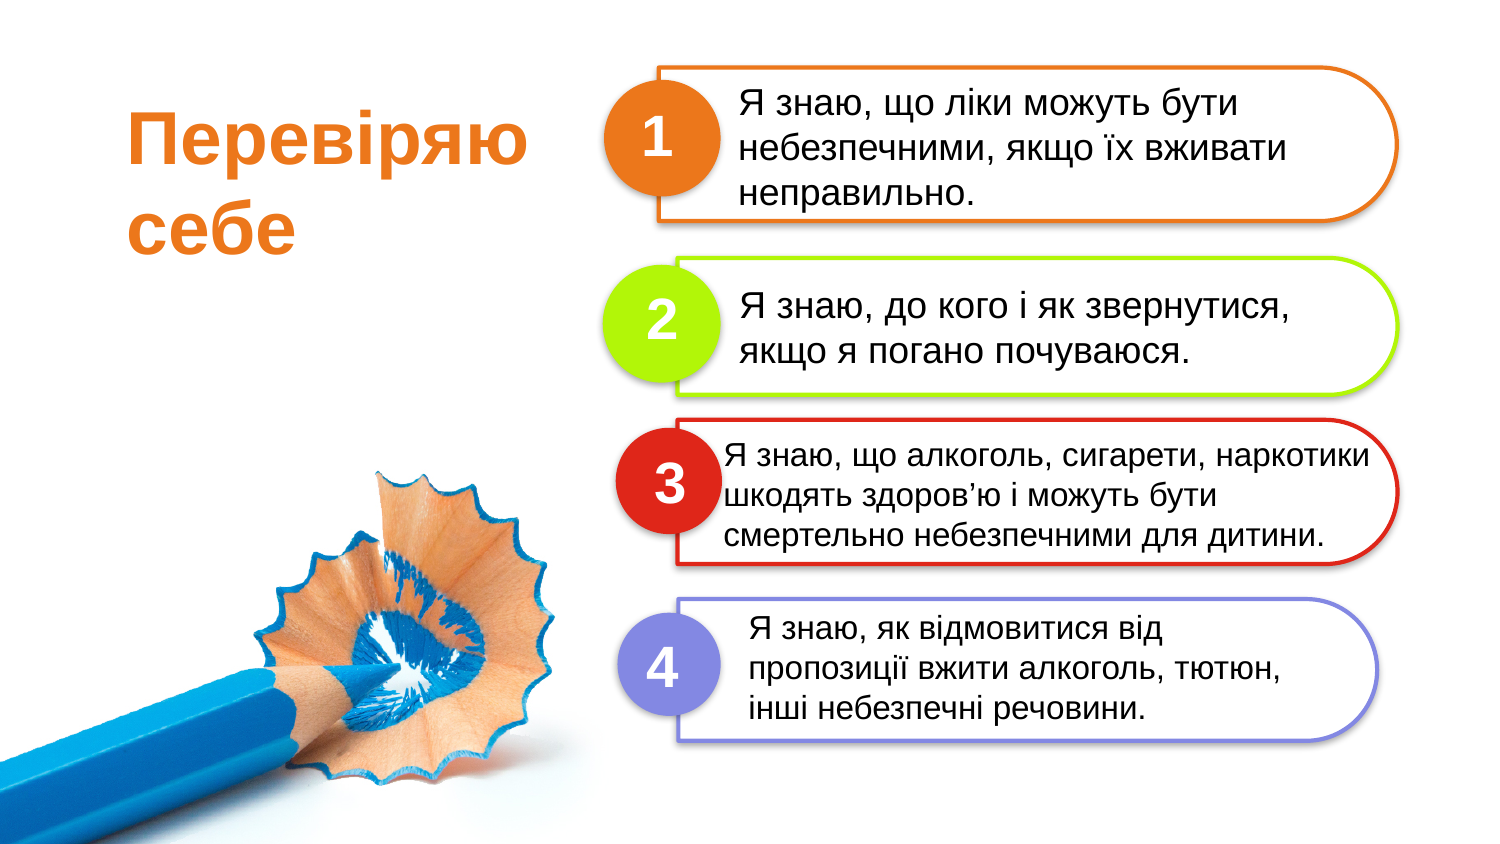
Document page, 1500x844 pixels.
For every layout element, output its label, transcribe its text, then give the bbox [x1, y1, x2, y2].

text_box [628, 79, 697, 90]
text_box [676, 528, 1349, 565]
text_box 1 [614, 90, 702, 176]
text_box [601, 263, 722, 384]
text_box [638, 611, 722, 717]
text_box [677, 598, 733, 742]
list Перевіряю себе [112, 79, 578, 281]
text_box [676, 257, 1375, 315]
text_box [658, 66, 1343, 121]
text_box Я знаю, як відмовитися від пропозиції вжити алкоголь, тютюн, інші небезпечні речовини. [733, 598, 1391, 779]
text_box [614, 427, 723, 535]
text_box [617, 94, 722, 198]
text_box 3 [639, 437, 702, 523]
text_box [1393, 118, 1398, 171]
text_box [616, 628, 631, 701]
text_box [676, 339, 1375, 396]
text_box [658, 162, 1332, 222]
text_box Я знаю, що ліки можуть бути небезпечними, якщо їх вживати неправильно. [723, 70, 1393, 221]
text_box [603, 104, 614, 173]
text_box Я знаю, що алкоголь, сигарети, наркотики шкодять здоров’ю і можуть бути смертельно небезпечними для дитини. [708, 426, 1412, 561]
text_box [676, 419, 1357, 442]
text_box 2 [631, 273, 694, 359]
text_box 4 [631, 621, 694, 707]
picture [0, 469, 636, 844]
text_box Я знаю, до кого і як звернутися, якщо я погано почуваюся. [724, 274, 1400, 379]
